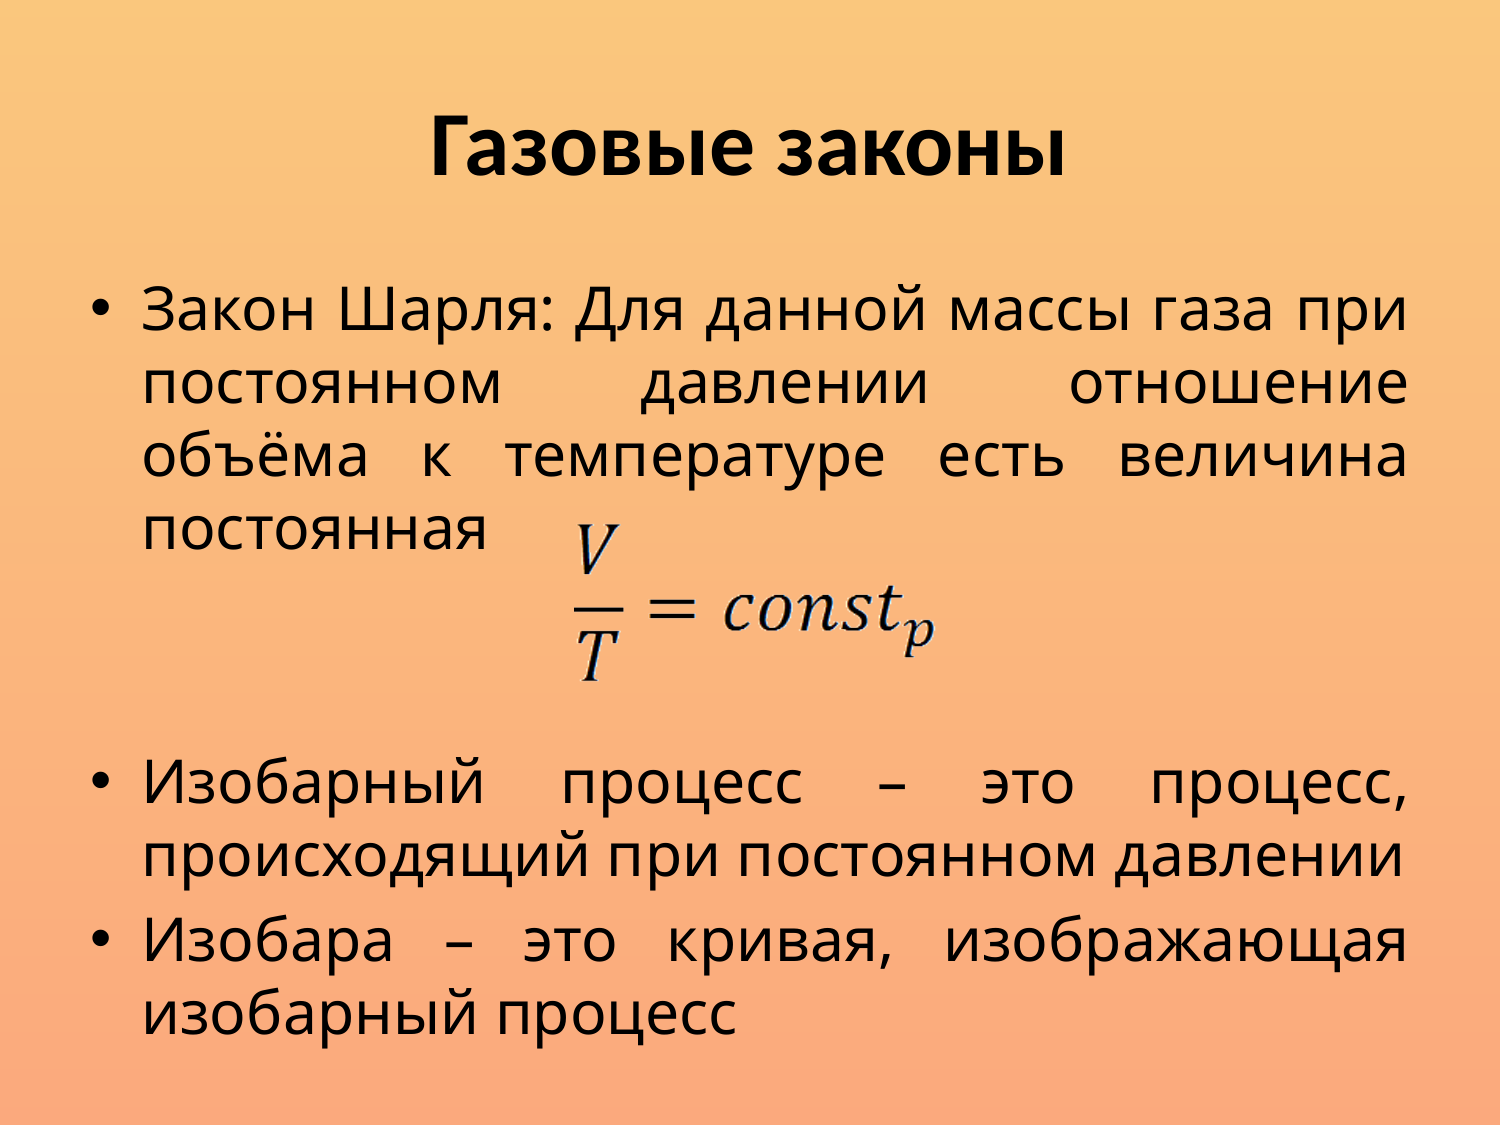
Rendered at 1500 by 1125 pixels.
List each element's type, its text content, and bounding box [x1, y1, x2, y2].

title Газовые законы [75, 45, 1425, 233]
picture [573, 515, 941, 698]
list Закон Шарля: Для данной массы газа при постоянном давлении отношение объёма к температуре есть величина постоянная Изобарный процесс – это процесс, происходящий при постоянном давлении Изобара – это кривая, изображающая изобарный процесс [75, 262, 1425, 1067]
